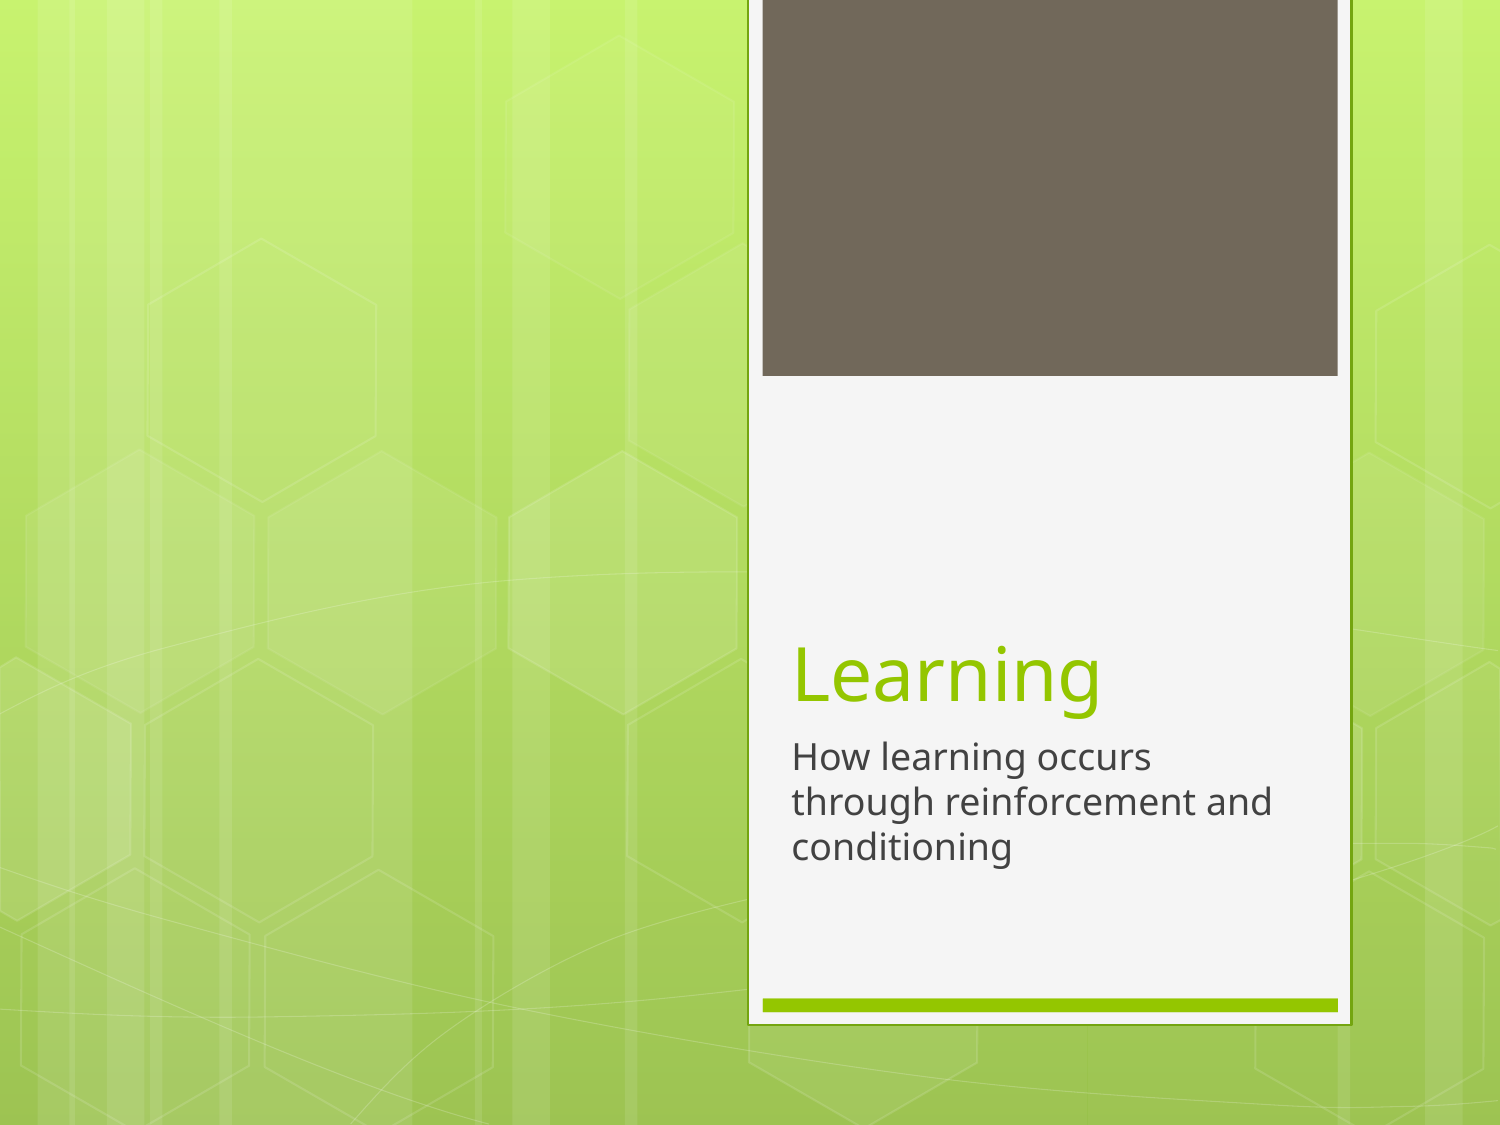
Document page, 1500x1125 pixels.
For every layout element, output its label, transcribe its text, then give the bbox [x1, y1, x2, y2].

subtitle How learning occurs through reinforcement and conditioning [776, 725, 1320, 933]
title Learning [776, 444, 1320, 724]
